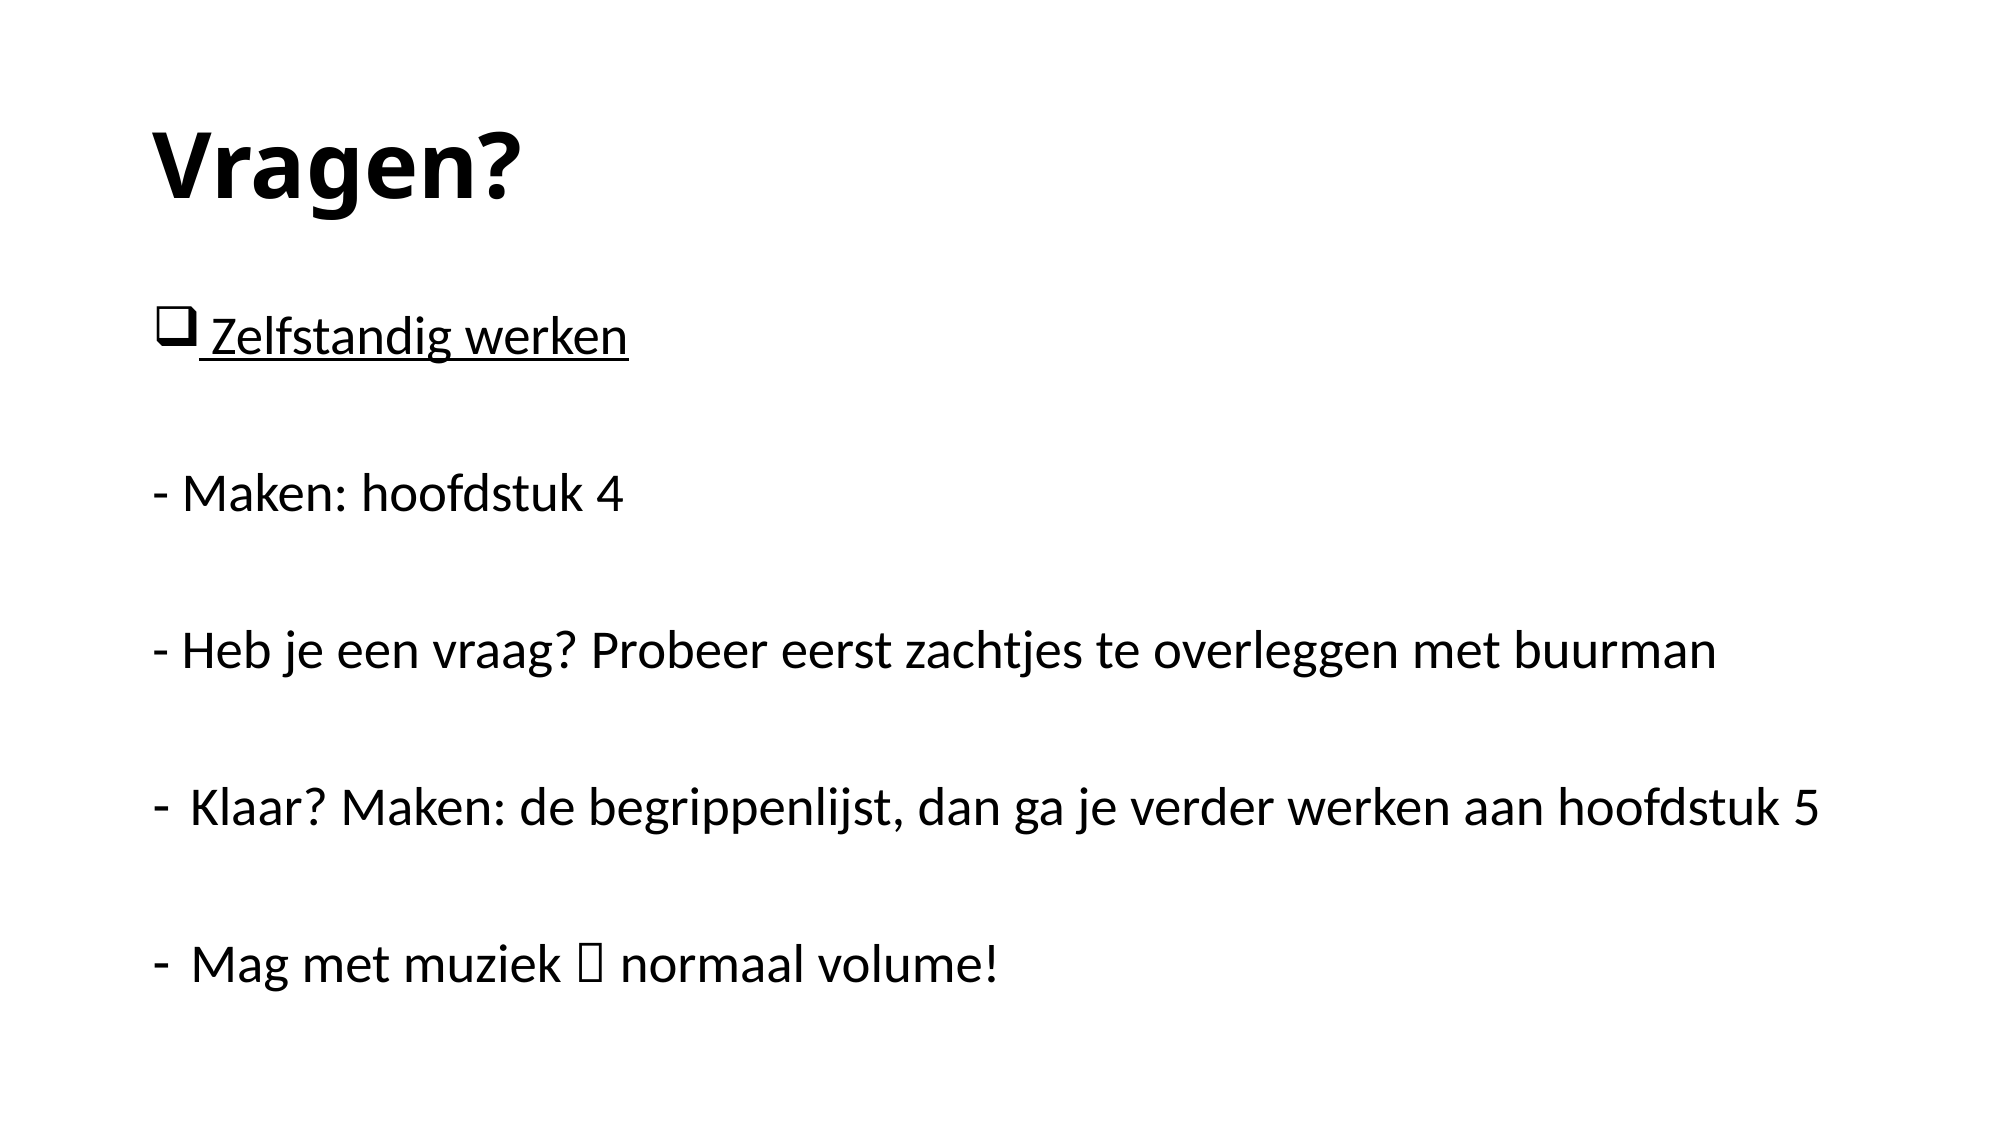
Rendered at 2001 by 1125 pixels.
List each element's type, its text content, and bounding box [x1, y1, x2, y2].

list Zelfstandig werken - Maken: hoofdstuk 4 - Heb je een vraag? Probeer eerst zachtjes te overleggen met buurman Klaar? Maken: de begrippenlijst, dan ga je verder werken aan hoofdstuk 5 Mag met muziek  normaal volume! [137, 299, 1863, 1014]
title Vragen? [137, 59, 1863, 278]
